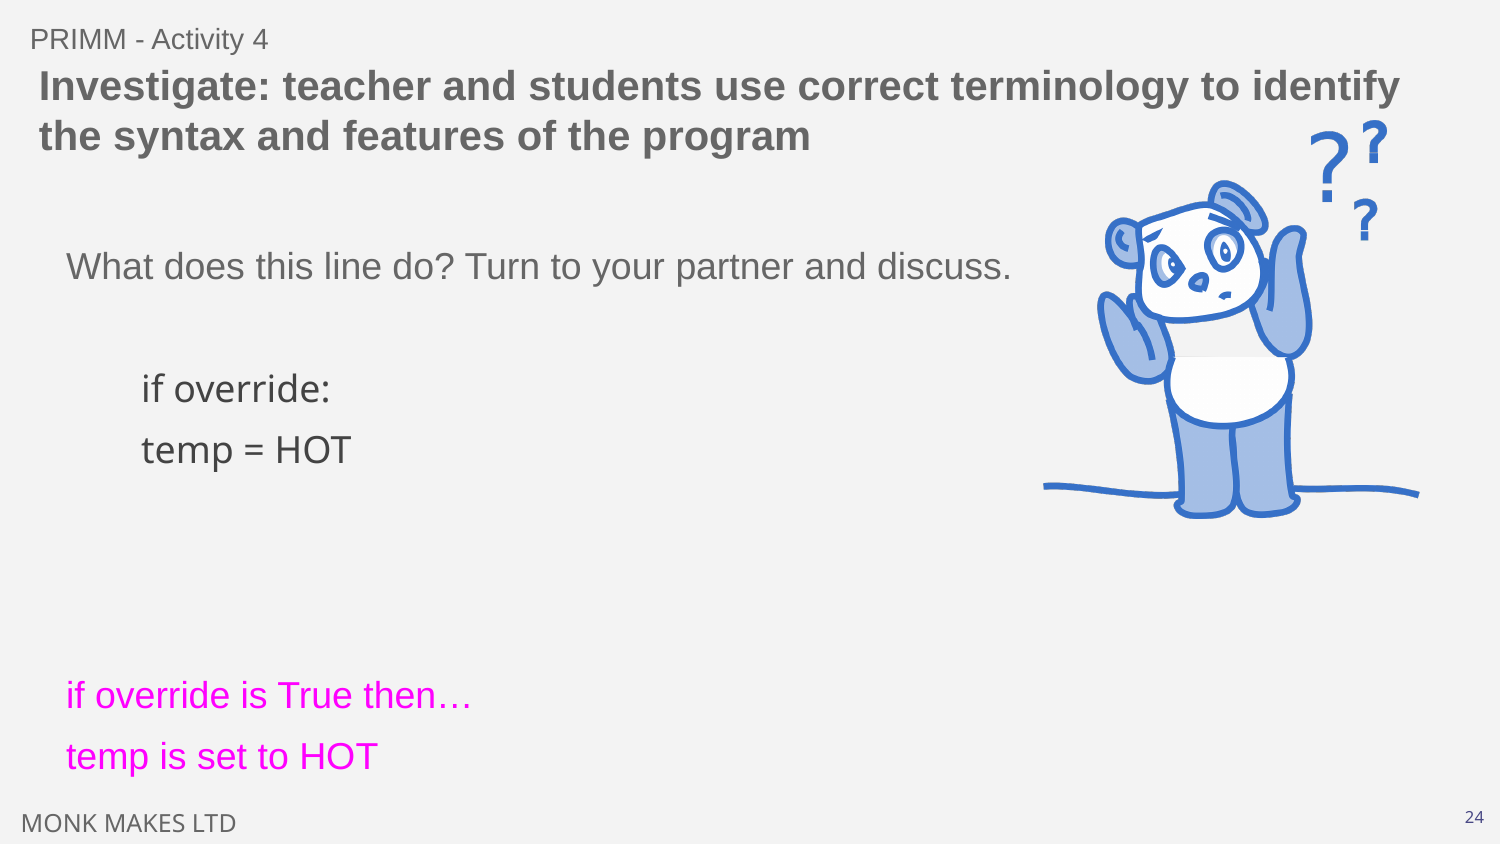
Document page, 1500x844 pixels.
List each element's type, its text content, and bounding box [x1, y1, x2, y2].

slide_number ‹#› [1448, 792, 1500, 844]
text_box What does this line do? Turn to your partner and discuss. if override: temp = HOT if override is True then… temp is set to HOT [50, 211, 1398, 793]
title Investigate: teacher and students use correct terminology to identify the syntax and features of the program [24, 52, 1422, 167]
subtitle PRIMM - Activity 4 [14, 0, 1500, 52]
picture [1039, 120, 1423, 520]
